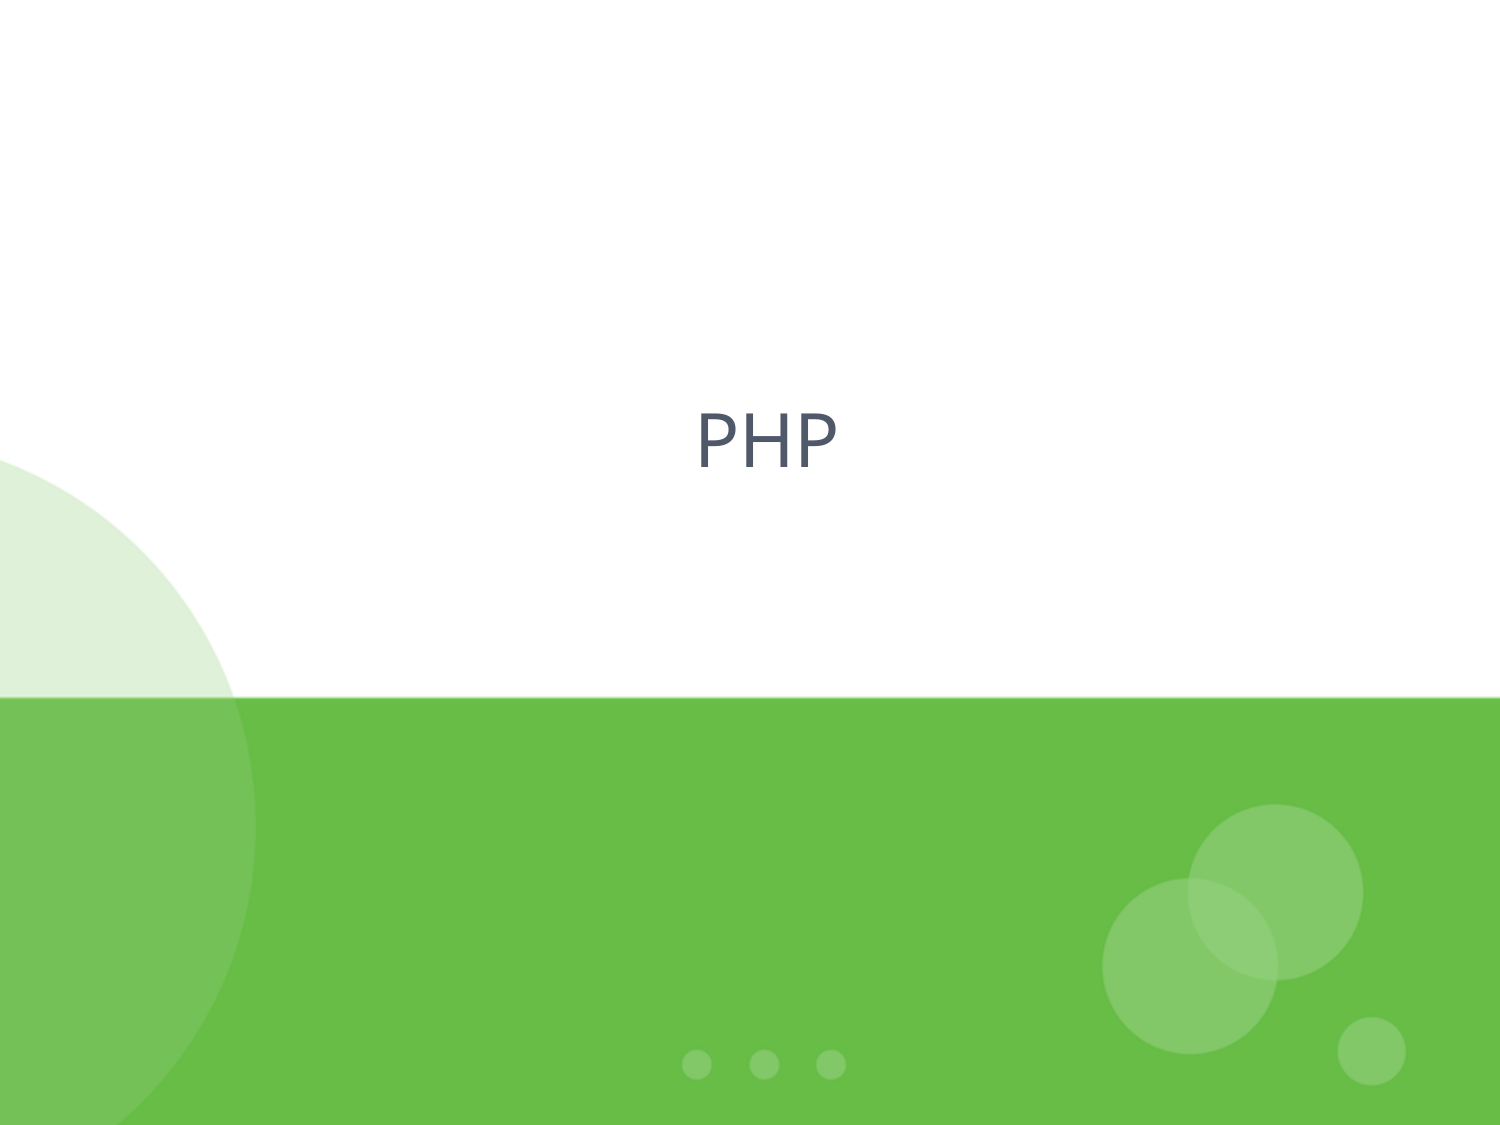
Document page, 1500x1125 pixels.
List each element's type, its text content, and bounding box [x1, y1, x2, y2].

title PHP [237, 349, 1313, 526]
picture [0, 65, 1500, 1125]
